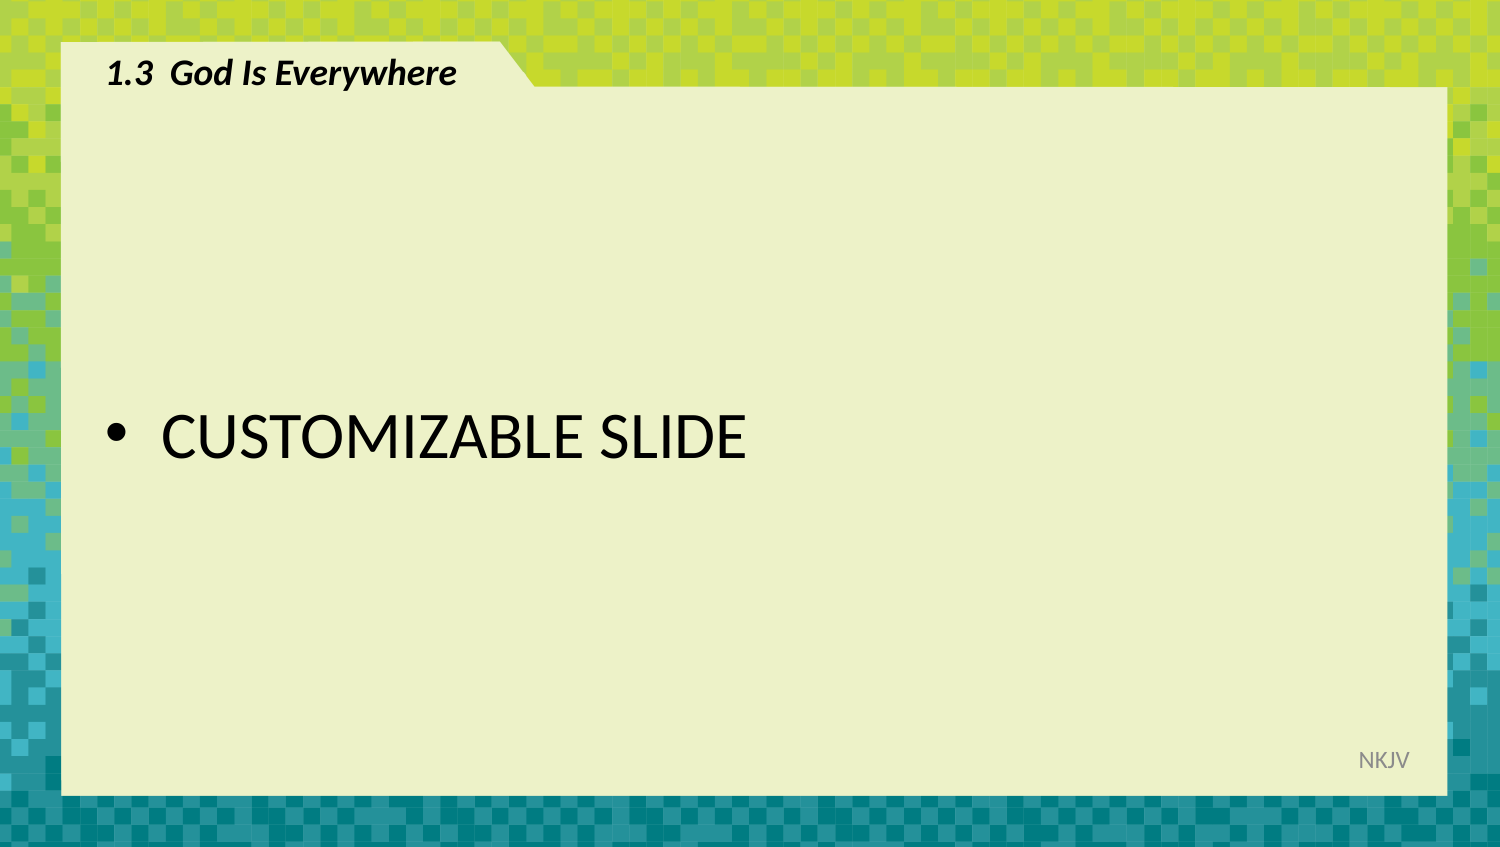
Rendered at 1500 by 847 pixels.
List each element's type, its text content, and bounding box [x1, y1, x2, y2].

footer NKJV [950, 736, 1425, 782]
list CUSTOMIZABLE SLIDE [89, 141, 1403, 722]
picture [0, 0, 1500, 847]
title 1.3 God Is Everywhere [89, 33, 1420, 108]
